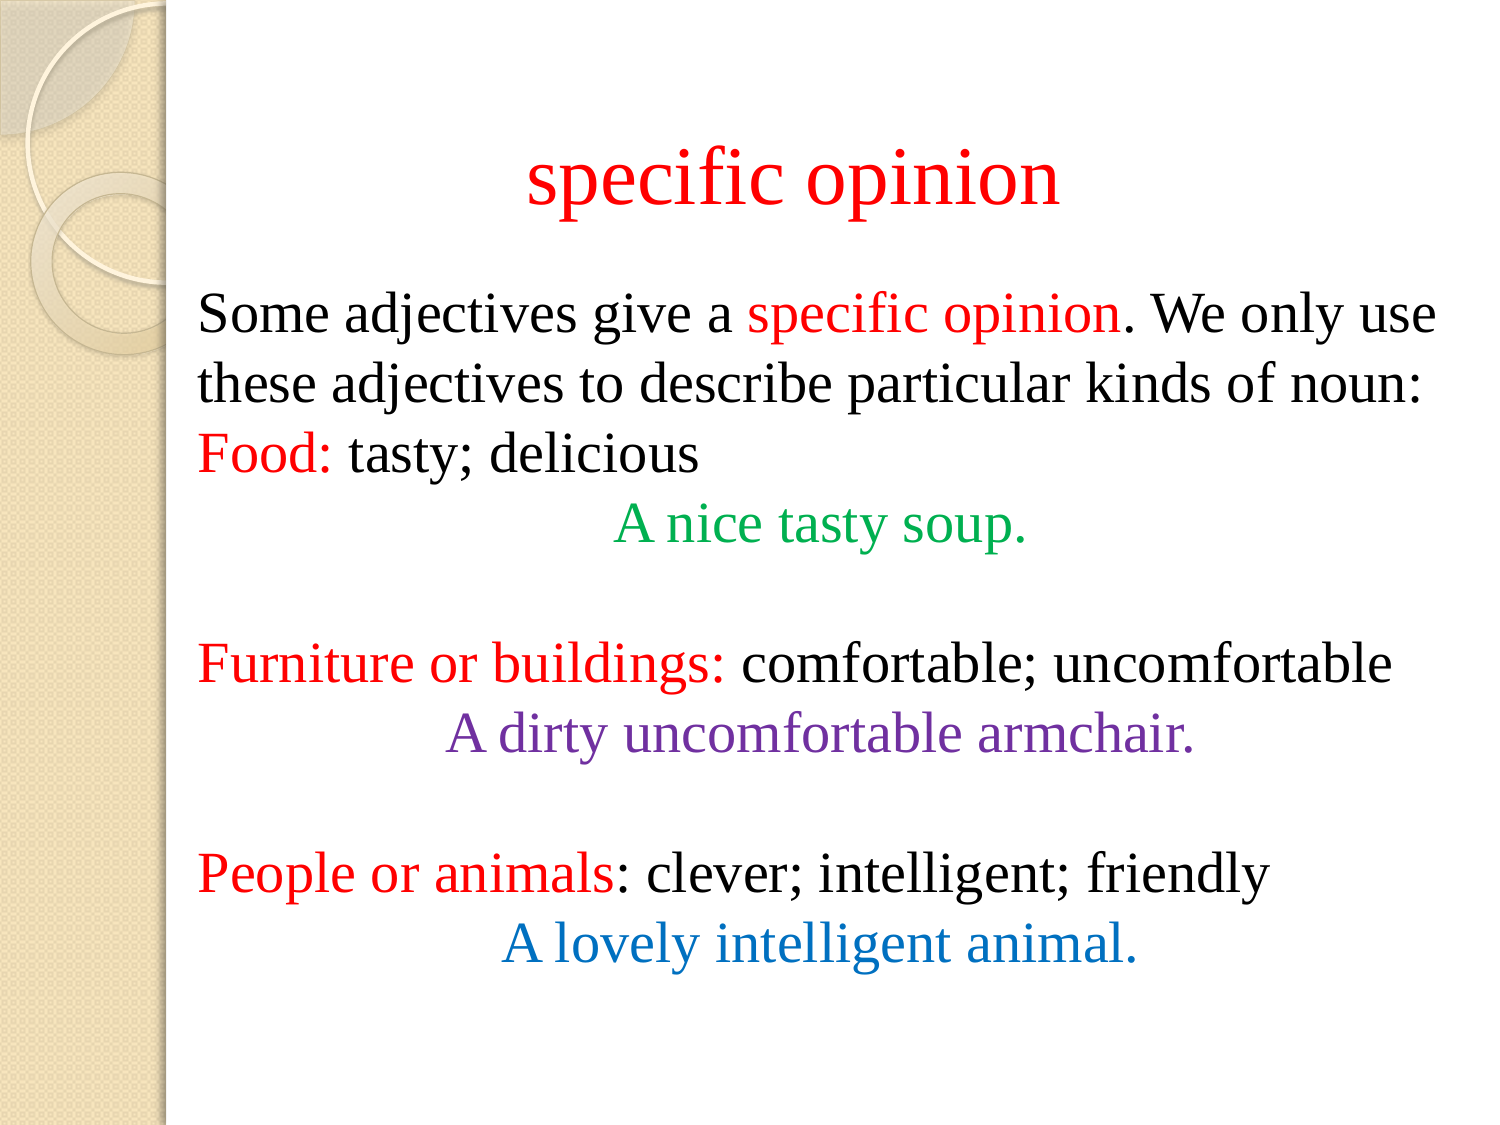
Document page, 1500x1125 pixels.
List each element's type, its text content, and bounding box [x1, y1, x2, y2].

text_box Some adjectives give a specific opinion. We only use these adjectives to describe particular kinds of noun: Food: tasty; delicious A nice tasty soup. Furniture or buildings: comfortable; uncomfortable A dirty uncomfortable armchair. People or animals: clever; intelligent; friendly A lovely intelligent animal. [182, 267, 1459, 982]
text_box specific opinion [511, 113, 1077, 229]
